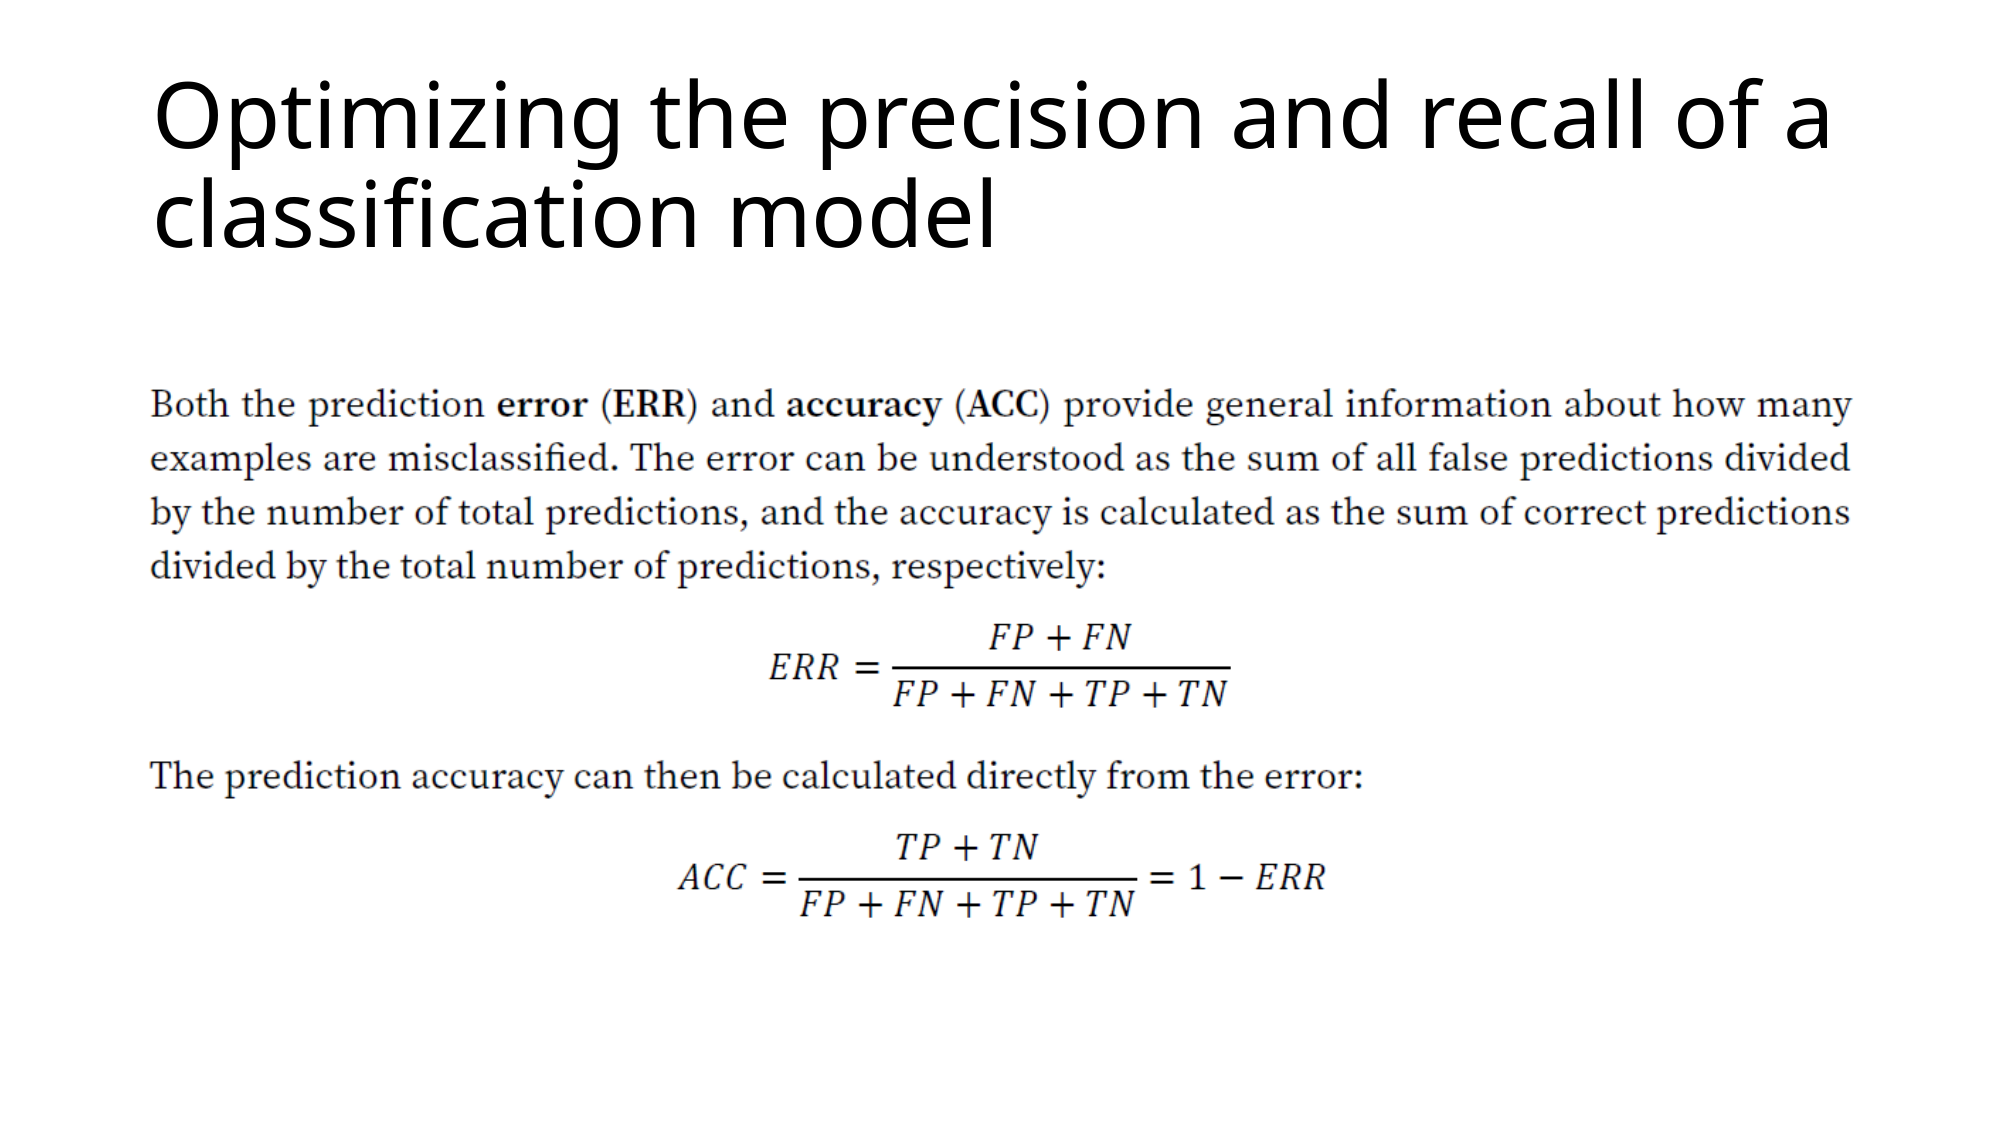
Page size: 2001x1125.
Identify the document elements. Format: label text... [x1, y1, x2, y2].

title Optimizing the precision and recall of a classification model [137, 59, 1863, 278]
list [137, 370, 1863, 942]
